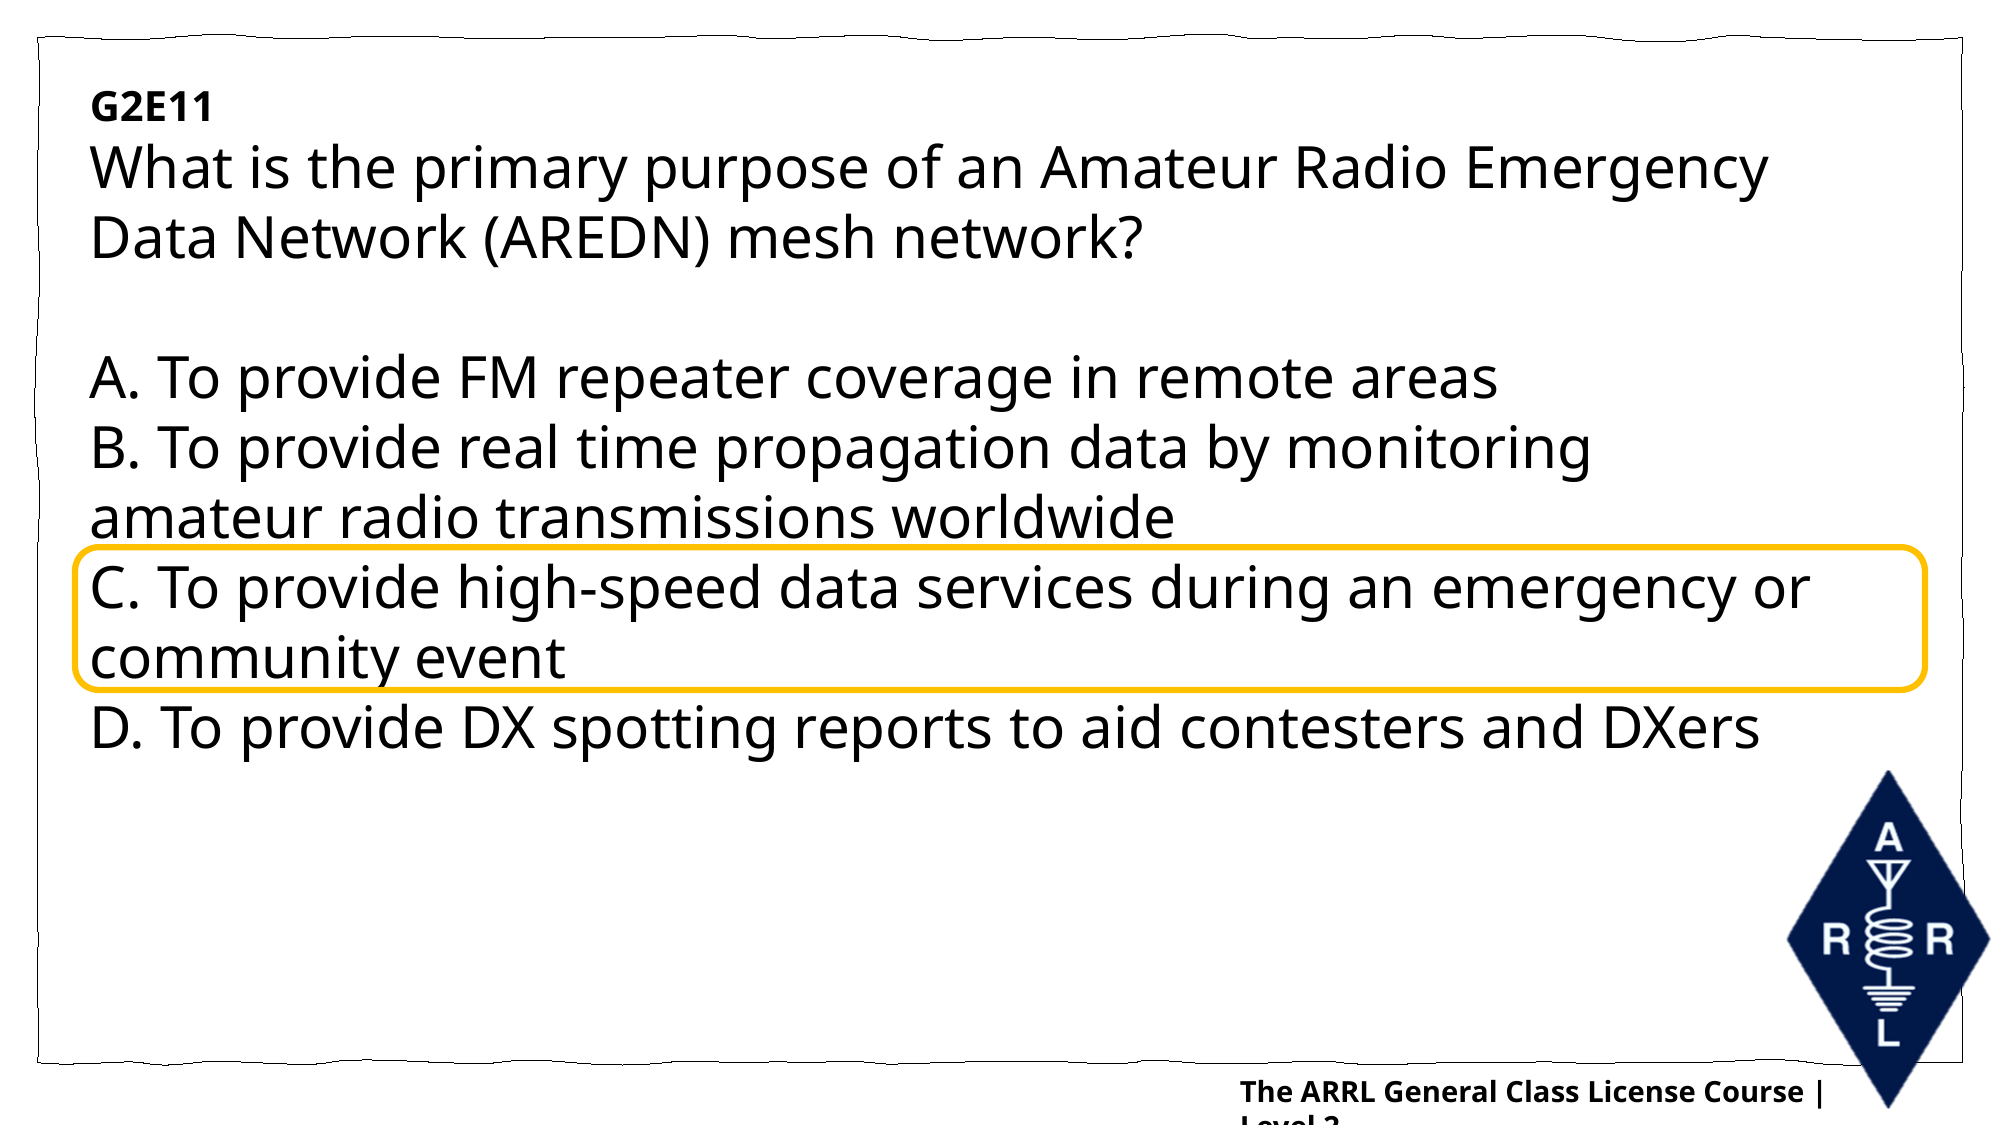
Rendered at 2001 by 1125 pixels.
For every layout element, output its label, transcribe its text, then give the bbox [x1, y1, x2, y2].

picture [1773, 752, 1999, 1125]
text_box [73, 546, 1927, 691]
text_box G2E11 What is the primary purpose of an Amateur Radio Emergency Data Network (AREDN) mesh network? A. To provide FM repeater coverage in remote areas B. To provide real time propagation data by monitoring amateur radio transmissions worldwide C. To provide high-speed data services during an emergency or community event D. To provide DX spotting reports to aid contesters and DXers [75, 676, 1850, 768]
text_box G2E11 What is the primary purpose of an Amateur Radio Emergency Data Network (AREDN) mesh network? A. To provide FM repeater coverage in remote areas B. To provide real time propagation data by monitoring amateur radio transmissions worldwide C. To provide high-speed data services during an emergency or community event D. To provide DX spotting reports to aid contesters and DXers [75, 72, 1850, 561]
